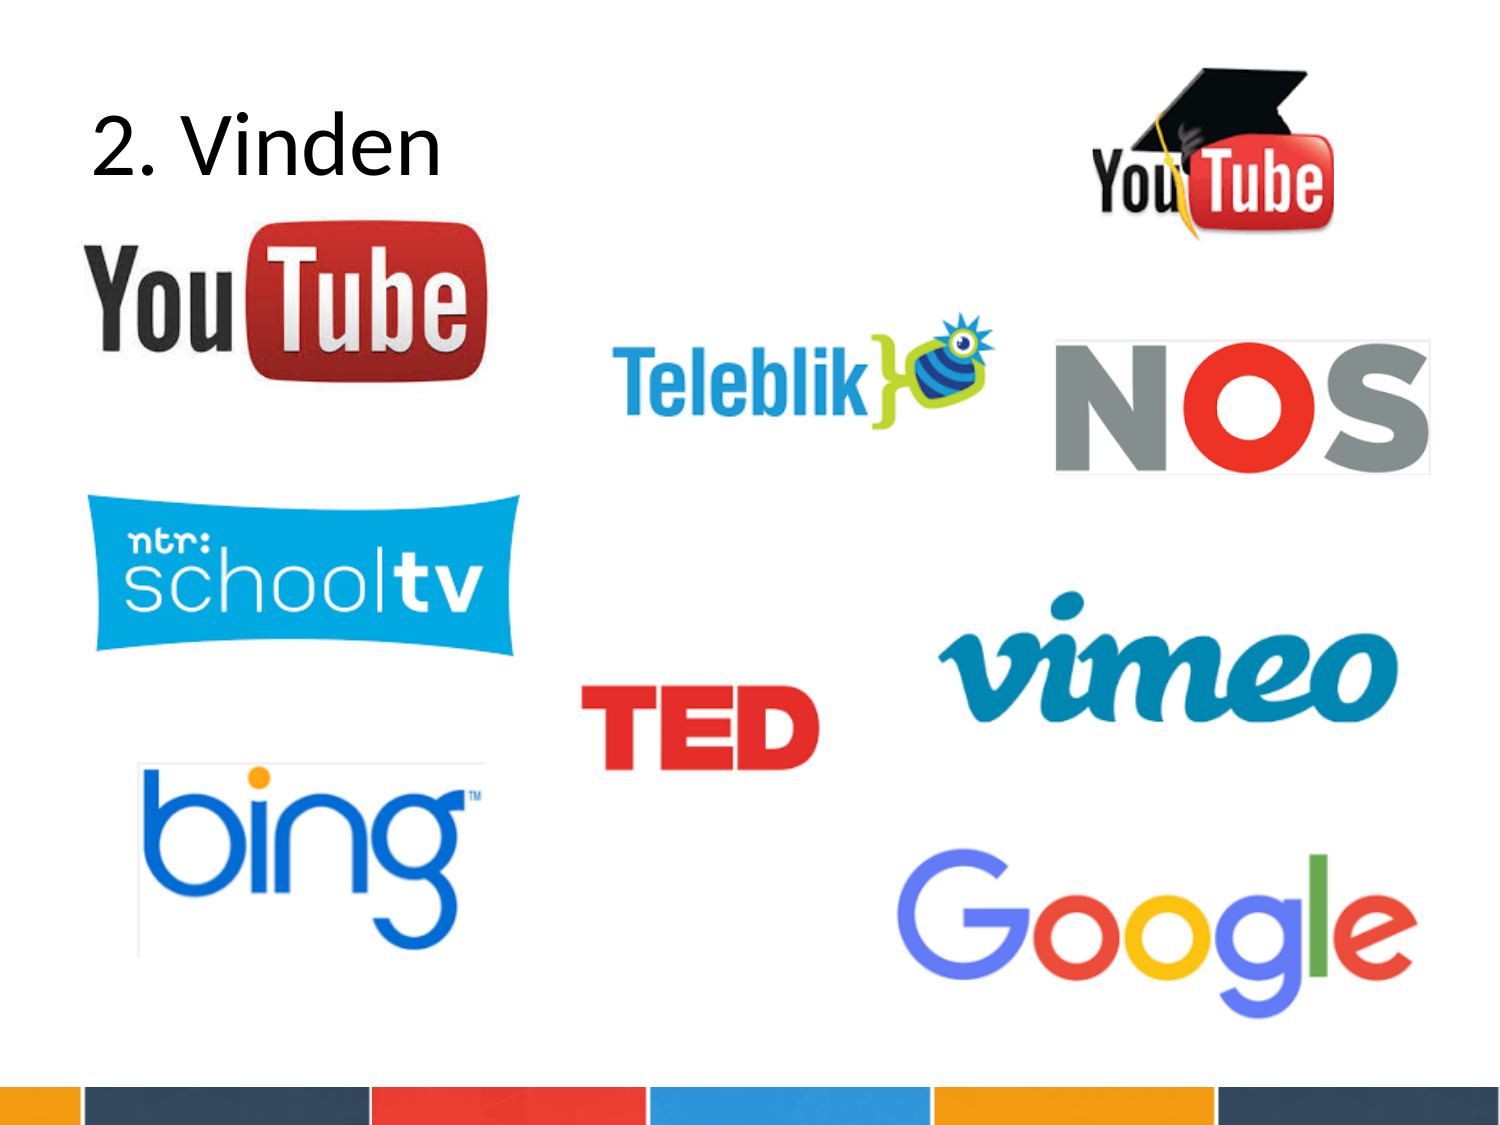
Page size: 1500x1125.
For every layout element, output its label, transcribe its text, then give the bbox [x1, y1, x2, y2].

picture [588, 283, 1011, 457]
picture [894, 845, 1422, 1024]
picture [568, 677, 832, 783]
picture [1055, 339, 1431, 475]
picture [137, 762, 485, 959]
picture [1092, 50, 1335, 266]
picture [75, 206, 505, 396]
picture [0, 1087, 1500, 1125]
title 2. Vinden [75, 45, 1425, 233]
picture [70, 478, 531, 673]
picture [936, 588, 1405, 733]
